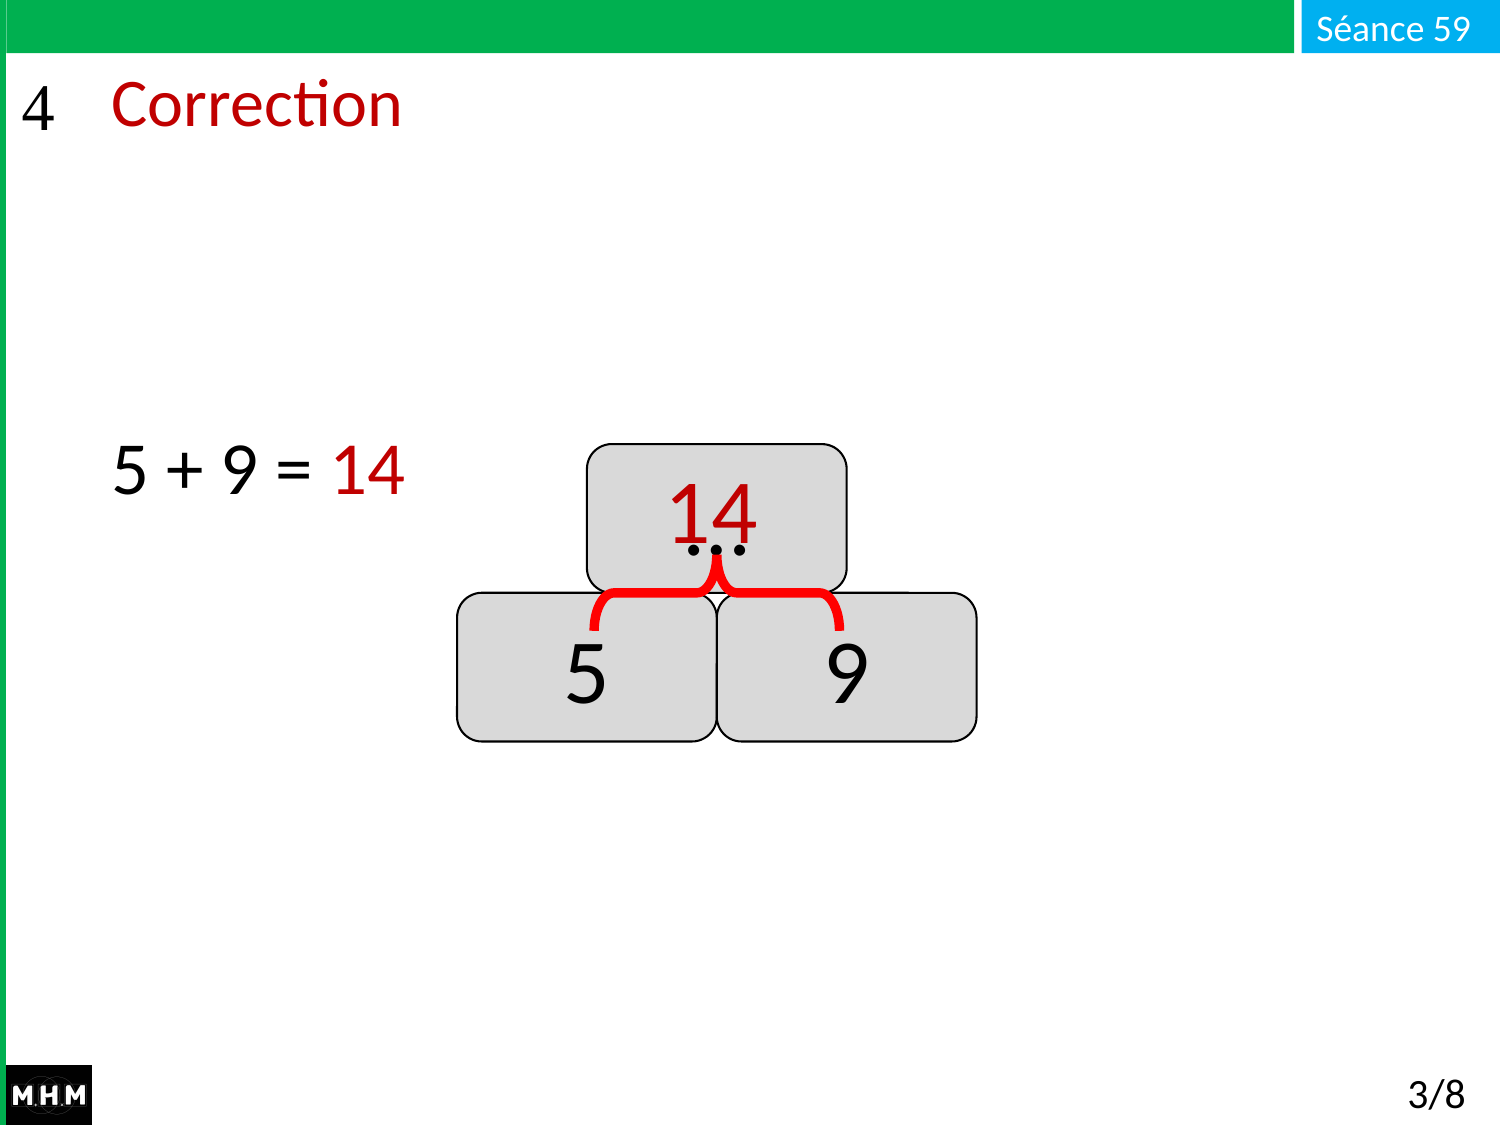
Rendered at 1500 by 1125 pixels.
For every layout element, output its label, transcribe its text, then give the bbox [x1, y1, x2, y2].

text_box 9 [715, 591, 978, 743]
text_box … [585, 443, 848, 594]
picture [6, 1065, 92, 1125]
text_box 14 [649, 444, 793, 569]
text_box 5 + 9 = 14 [96, 412, 478, 518]
text_box [593, 569, 841, 631]
text_box 5 [455, 591, 717, 743]
list 3/8 [1373, 1064, 1500, 1125]
title Correction [96, 60, 1391, 150]
